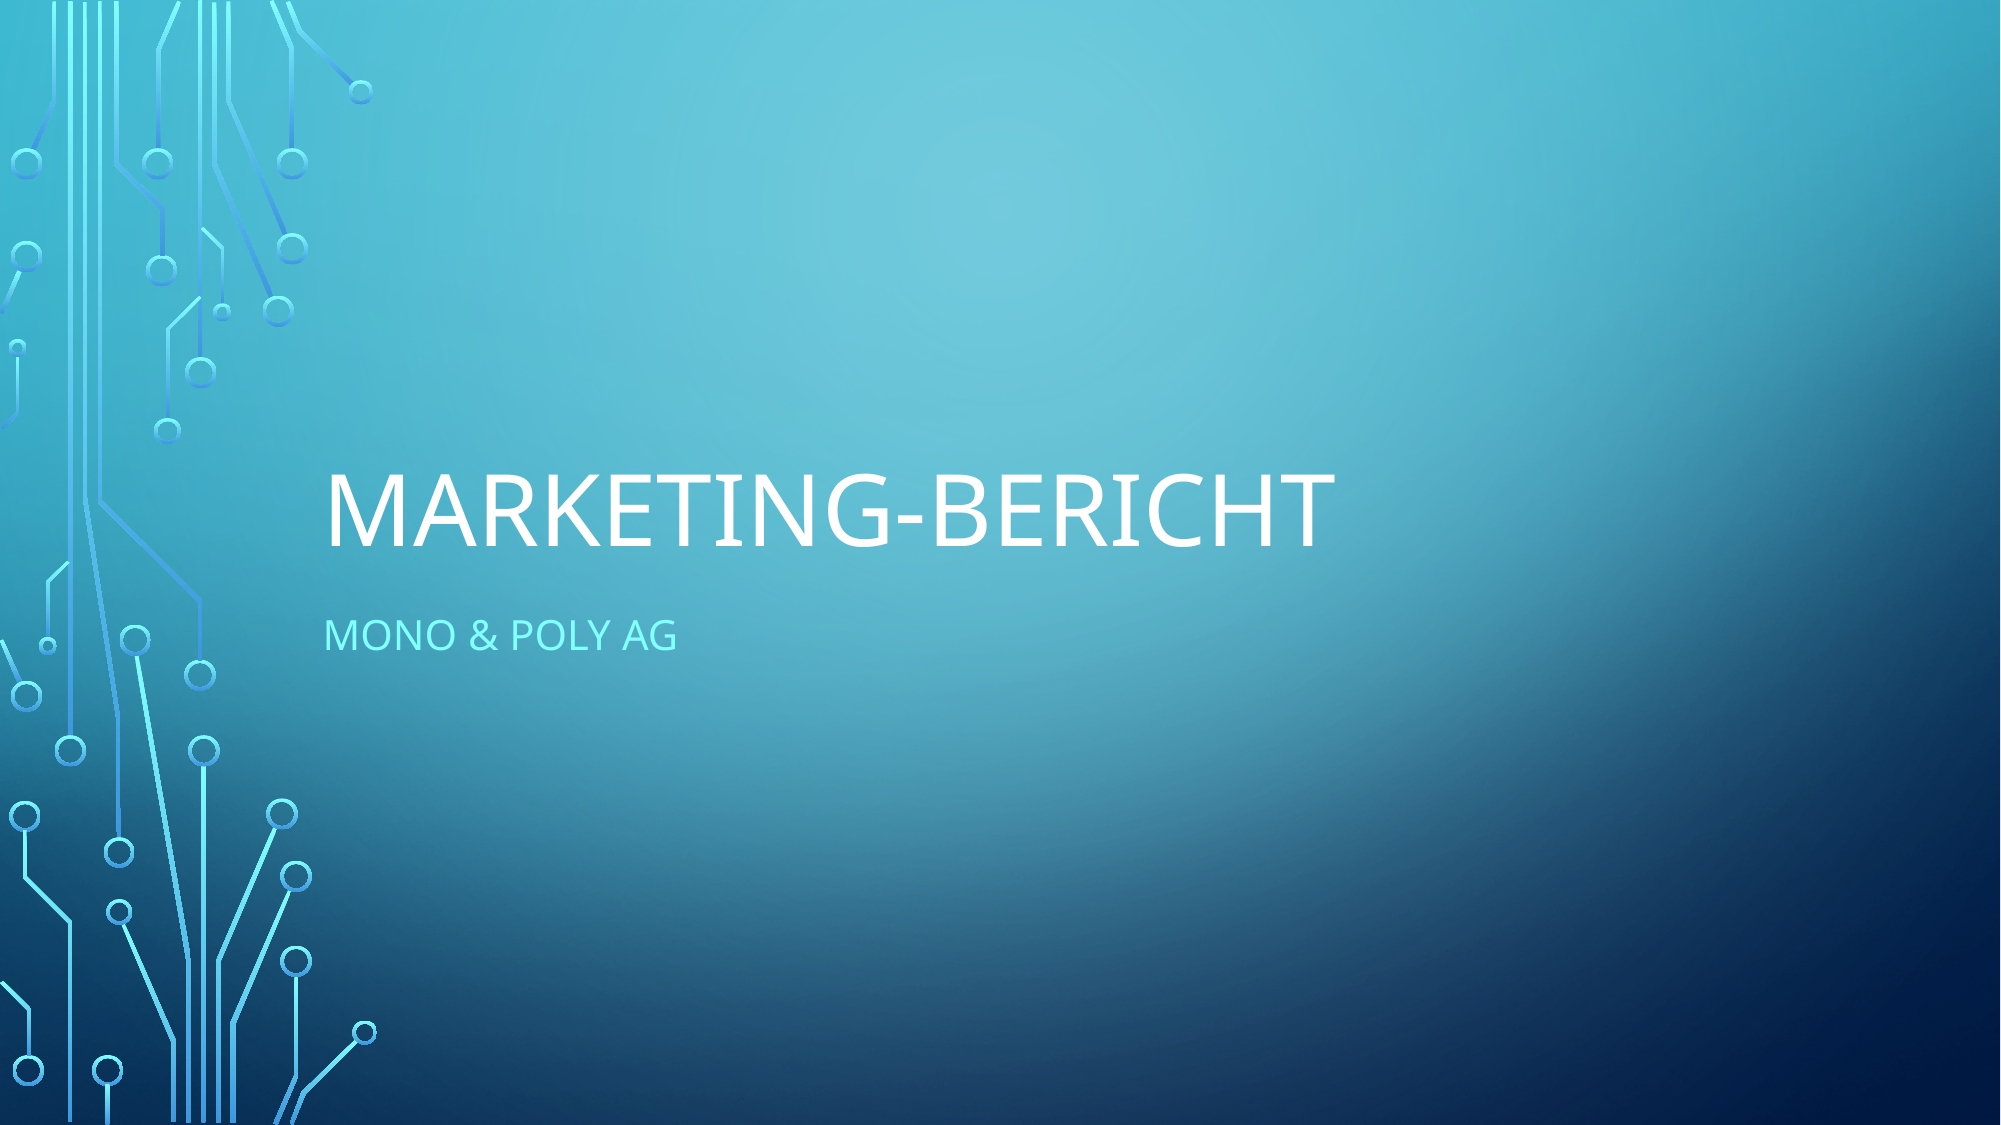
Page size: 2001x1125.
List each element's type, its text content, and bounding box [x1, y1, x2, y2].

subtitle Mono & Poly AG [307, 590, 1750, 863]
title Marketing-Bericht [307, 184, 1750, 576]
